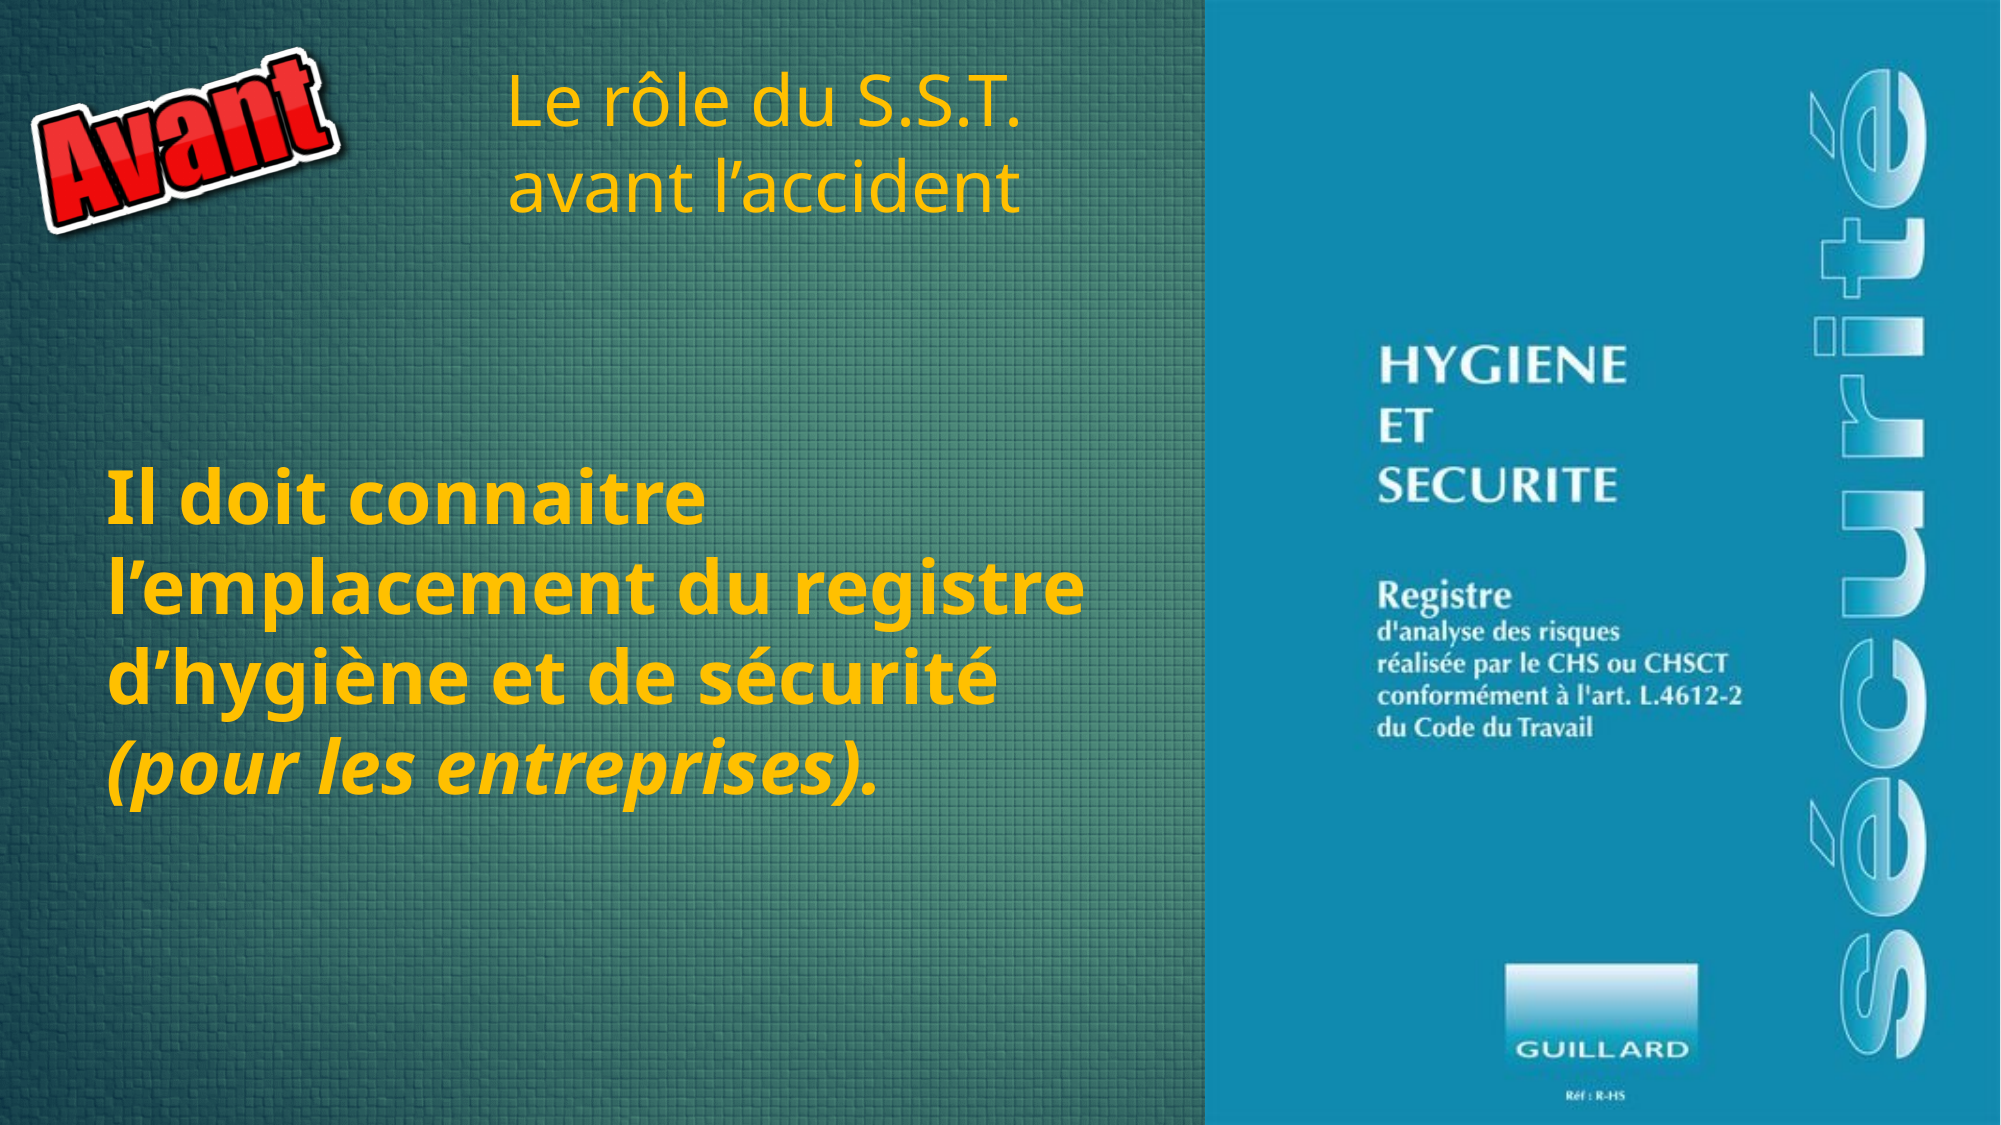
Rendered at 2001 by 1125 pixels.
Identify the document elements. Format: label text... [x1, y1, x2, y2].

picture [1, 0, 366, 270]
text_box Le rôle du S.S.T. avant l’accident [352, 47, 1199, 235]
text_box Il doit connaitre l’emplacement du registre d’hygiène et de sécurité (pour les entreprises). [92, 232, 1129, 975]
picture [1204, 0, 2000, 1125]
